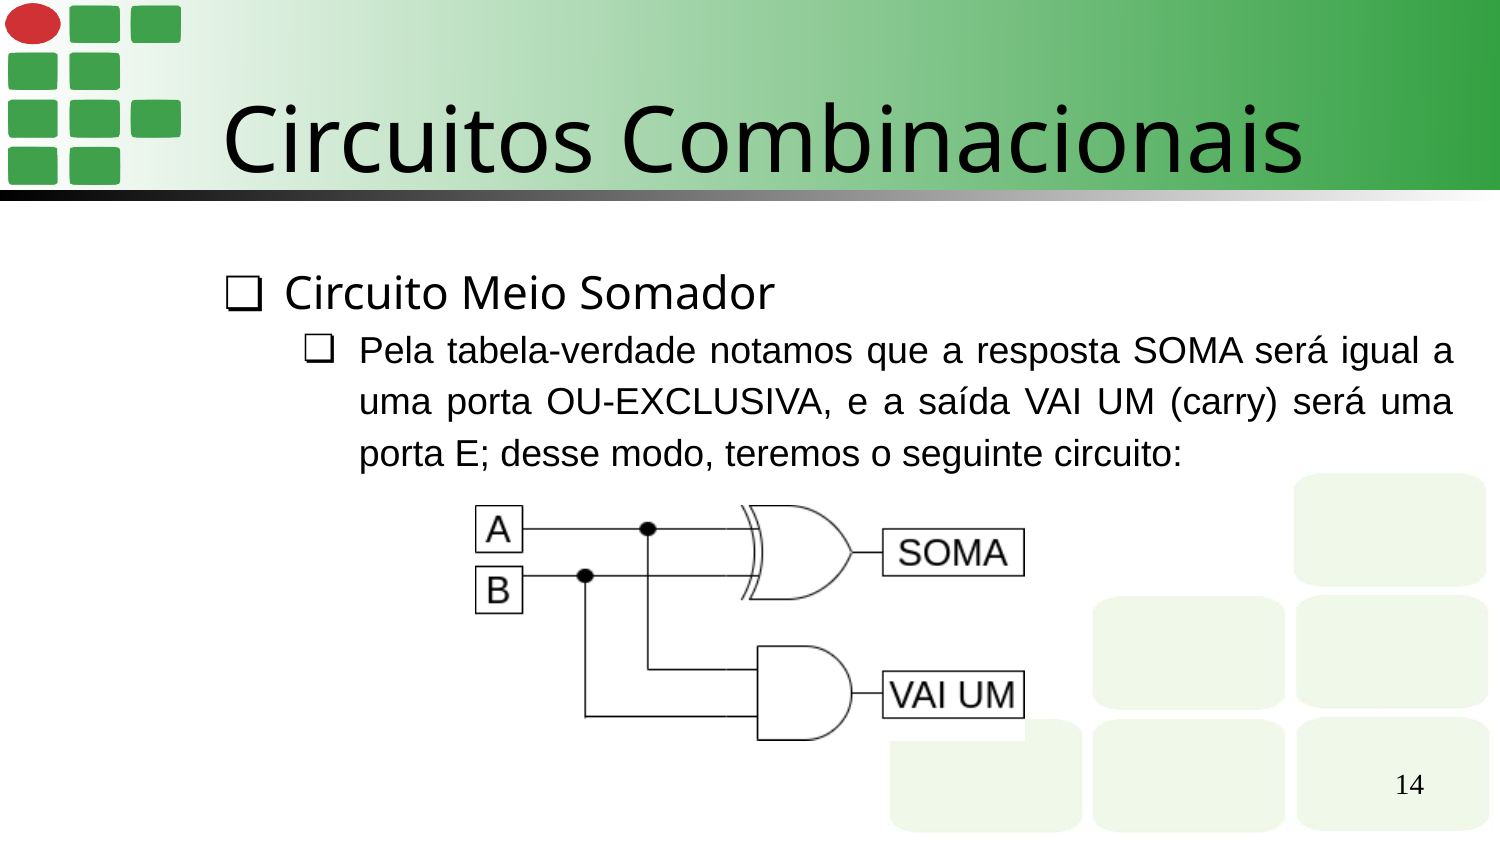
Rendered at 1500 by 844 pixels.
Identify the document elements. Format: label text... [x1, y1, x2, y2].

text_box Circuito Meio Somador Pela tabela-verdade notamos que a resposta SOMA será igual a uma porta OU-EXCLUSIVA, e a saída VAI UM (carry) será uma porta E; desse modo, teremos o seguinte circuito: [193, 248, 1469, 481]
picture [475, 441, 1495, 835]
slide_number ‹#› [1075, 768, 1425, 827]
picture [5, 3, 181, 185]
text_box Circuitos Combinacionais [206, 26, 1468, 207]
